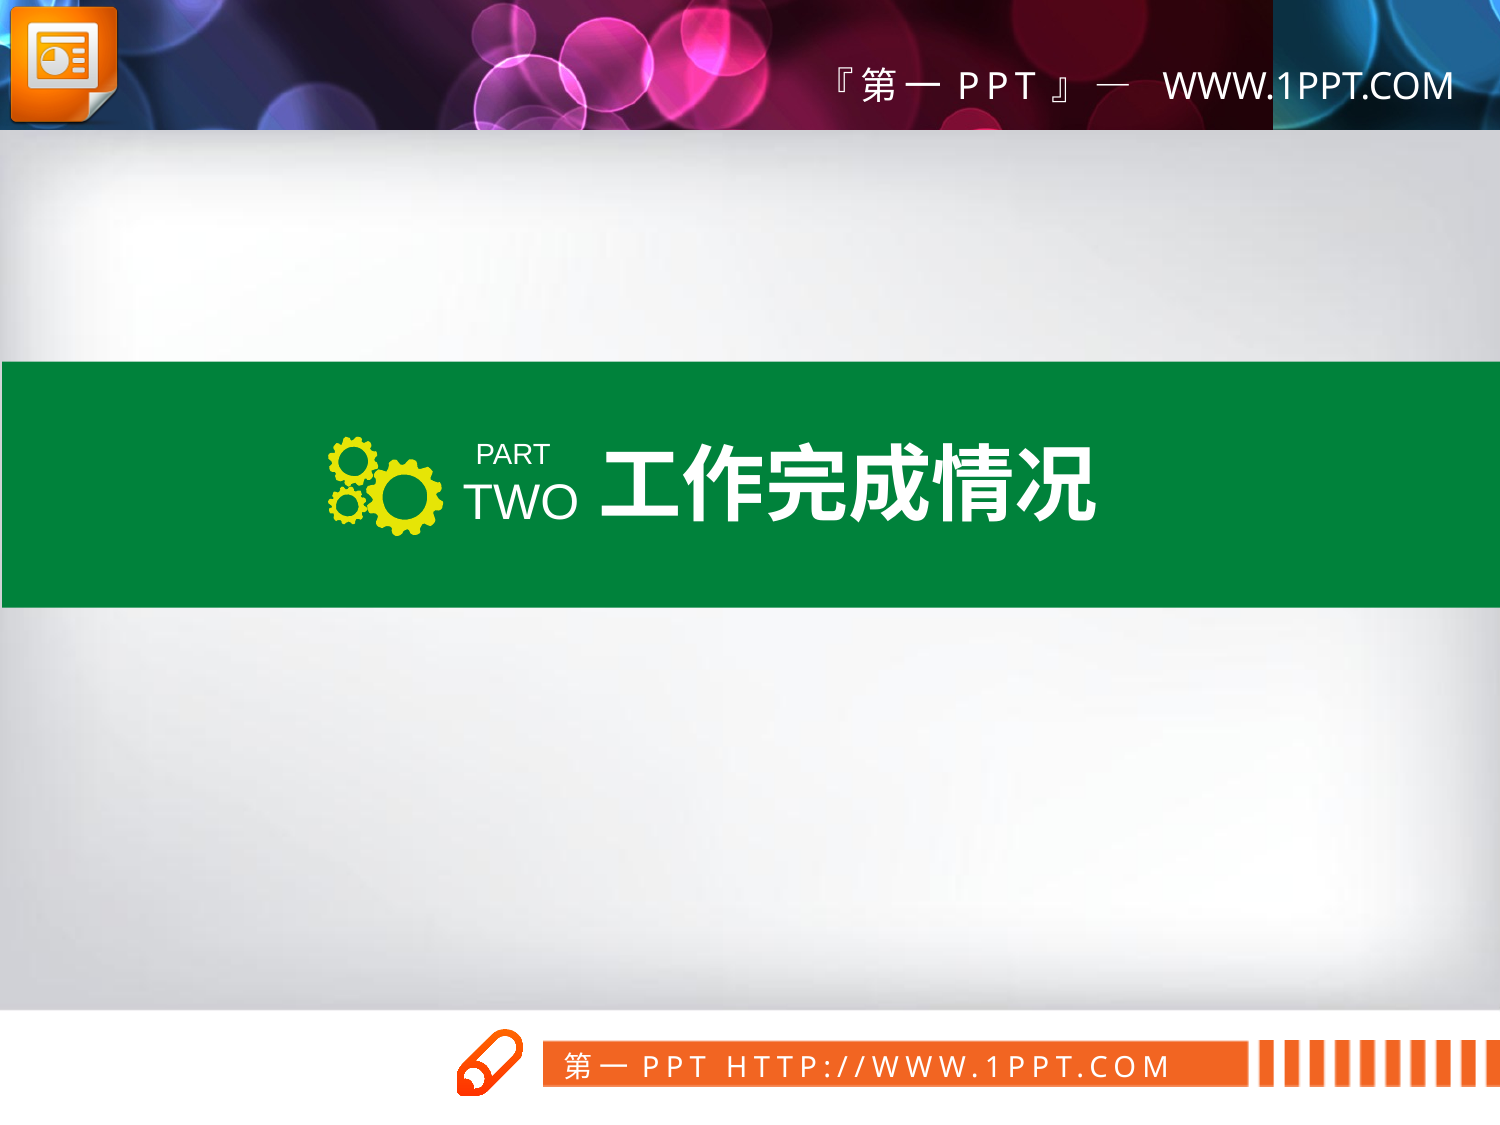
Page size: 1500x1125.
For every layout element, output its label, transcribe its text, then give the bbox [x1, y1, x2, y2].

picture [543, 1040, 1500, 1087]
picture [0, 0, 1500, 1012]
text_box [327, 436, 445, 537]
text_box PART TWO [438, 427, 583, 538]
text_box [2, 361, 1500, 608]
text_box 工作完成情况 [583, 423, 1231, 539]
